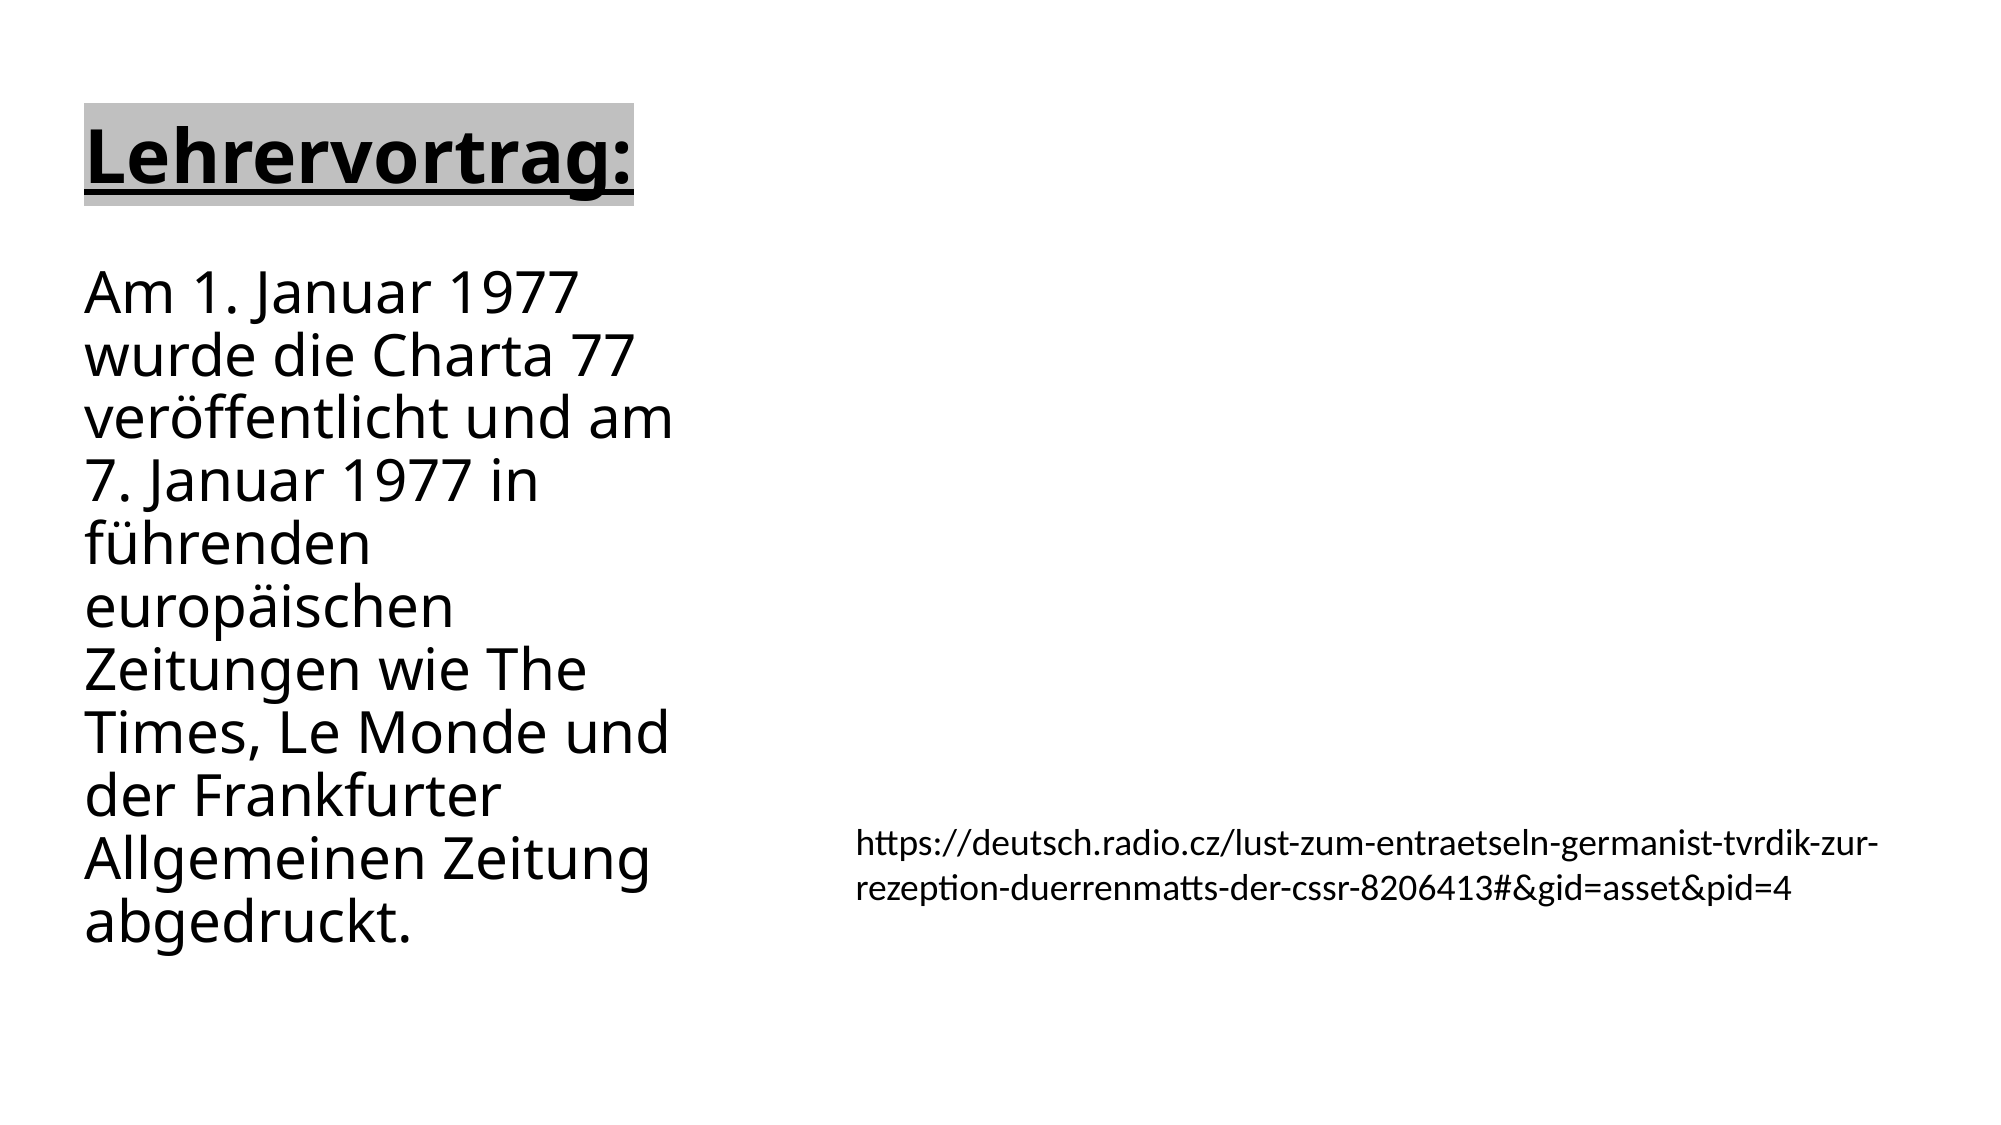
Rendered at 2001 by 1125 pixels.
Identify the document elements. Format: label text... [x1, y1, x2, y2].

title Lehrervortrag: Am 1. Januar 1977 wurde die Charta 77 veröffentlicht und am 7. Januar 1977 in führenden europäischen Zeitungen wie The Times, Le Monde und der Frankfurter Allgemeinen Zeitung abgedruckt. [69, 121, 693, 1023]
text_box https://deutsch.radio.cz/lust-zum-entraetseln-germanist-tvrdik-zur-rezeption-duerrenmatts-der-cssr-8206413#&gid=asset&pid=4 [840, 810, 1972, 915]
